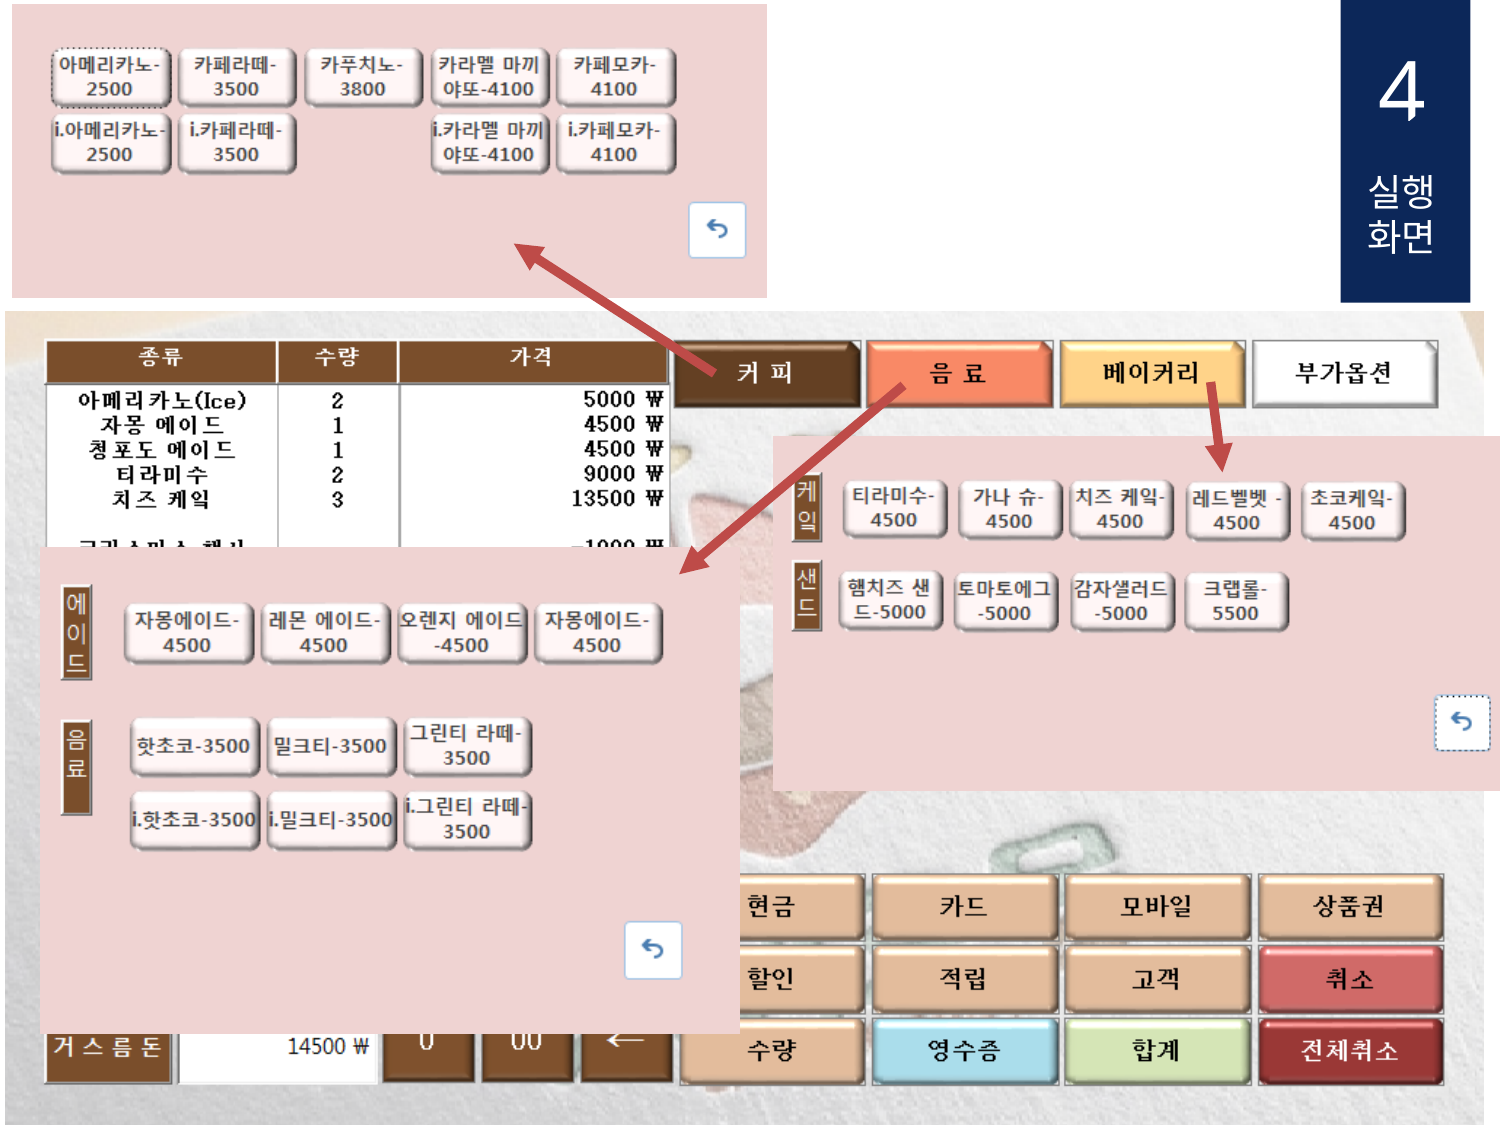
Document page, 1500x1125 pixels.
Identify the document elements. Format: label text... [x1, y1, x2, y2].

picture [5, 310, 1500, 1125]
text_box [513, 243, 715, 374]
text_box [1363, 30, 1459, 150]
text_box [1338, 0, 1473, 305]
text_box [1210, 381, 1223, 473]
picture [12, 4, 768, 299]
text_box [678, 385, 904, 575]
text_box 실행 화면 [1352, 161, 1471, 266]
